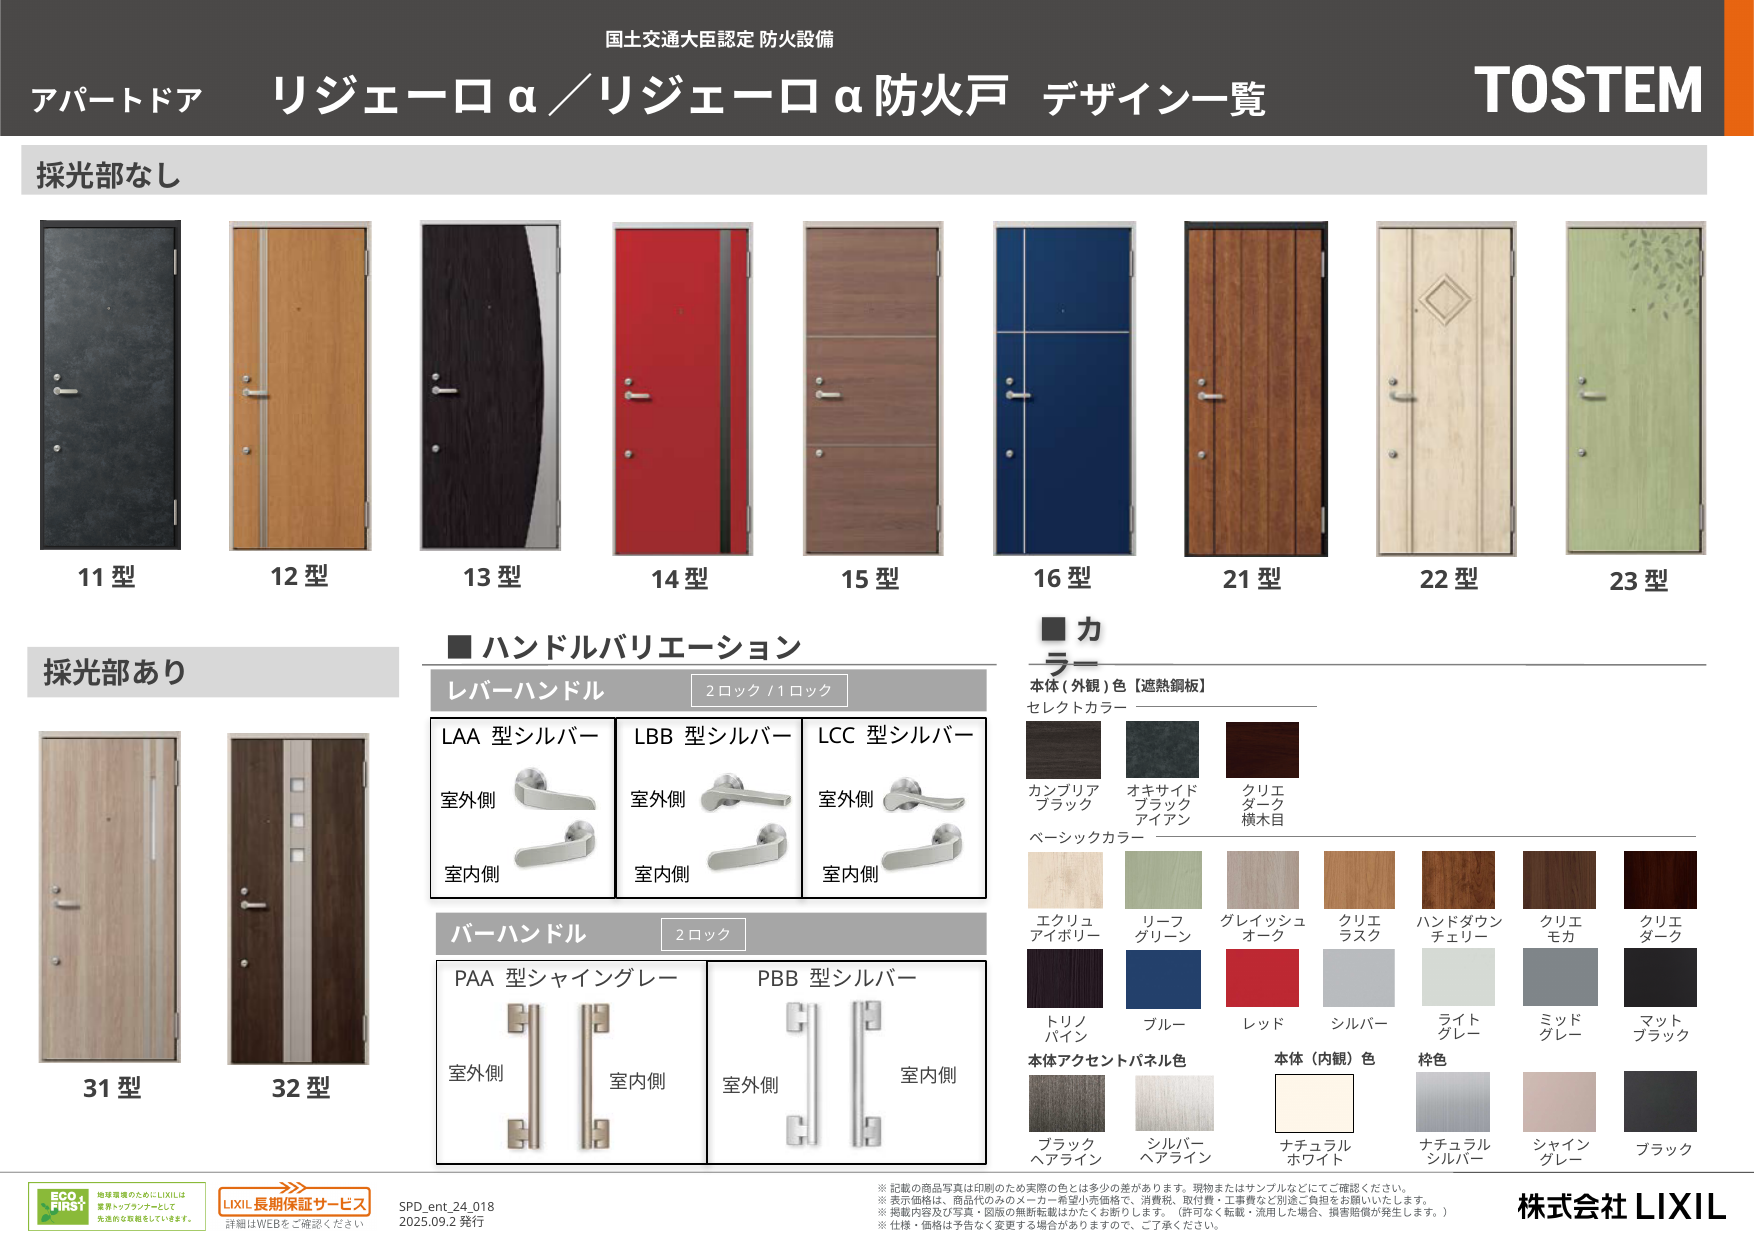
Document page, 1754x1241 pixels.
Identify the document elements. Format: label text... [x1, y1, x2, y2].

text_box 室外側 [448, 1061, 485, 1084]
text_box 室内側 [635, 1069, 696, 1093]
text_box セレクトカラー [1005, 691, 1149, 724]
picture [1523, 851, 1596, 909]
text_box 室内側 [444, 862, 530, 886]
picture [1227, 851, 1300, 910]
picture [1323, 949, 1395, 1008]
text_box デザイン一覧 [1041, 76, 1506, 122]
text_box [801, 717, 987, 721]
picture [0, 0, 1754, 136]
text_box エクリュ アイボリー [1007, 907, 1120, 952]
picture [28, 1182, 206, 1231]
picture [1226, 949, 1299, 1007]
text_box ハンドダウンチェリー [1392, 908, 1518, 953]
picture [1126, 721, 1199, 778]
picture [1623, 851, 1698, 910]
text_box クリエ ラスク [1316, 907, 1392, 952]
picture [38, 731, 182, 1063]
text_box リーフ グリーン [1109, 908, 1196, 953]
text_box クリエ ダーク 横木目 [1205, 776, 1321, 836]
text_box レバーハンドル [430, 672, 987, 712]
text_box [21, 145, 1708, 195]
text_box オキサイド ブラック アイアン [1105, 777, 1205, 836]
text_box [616, 750, 796, 899]
text_box [436, 960, 705, 1165]
text_box ナチュラル ホワイト [1253, 1132, 1377, 1177]
text_box マット ブラック [1612, 1007, 1710, 1052]
text_box レッド [1220, 1007, 1306, 1040]
text_box 採光部なし [21, 150, 987, 200]
text_box 14型 [650, 564, 718, 594]
picture [1375, 221, 1518, 557]
text_box 22型 [1420, 566, 1488, 594]
picture [766, 981, 904, 1163]
picture [1028, 1075, 1105, 1132]
text_box リジェーロα／リジェーロα防火戸 [267, 66, 1011, 122]
text_box [430, 717, 615, 722]
text_box カンブリア ブラック [1006, 777, 1105, 822]
text_box 本体(外観)色【遮熱鋼板】 [1015, 673, 1314, 702]
text_box 23型 [1609, 564, 1677, 595]
text_box ブルー [1121, 1008, 1208, 1041]
picture [490, 983, 555, 1165]
text_box [616, 717, 800, 723]
text_box 2ロック / 1ロック [691, 674, 848, 707]
text_box ブラック [1610, 1132, 1718, 1166]
picture [1125, 851, 1202, 910]
picture [1275, 1073, 1354, 1132]
text_box [430, 749, 611, 899]
picture [227, 733, 370, 1065]
picture [1126, 950, 1201, 1009]
picture [419, 219, 562, 552]
text_box SPD_ent_24_018 2025.09.2発行 [399, 1199, 606, 1230]
picture [1416, 1072, 1490, 1132]
picture [1518, 1193, 1726, 1219]
text_box 12型 [269, 560, 337, 591]
text_box 室外側 [440, 788, 461, 811]
picture [1028, 852, 1103, 910]
text_box LCC 型シルバー [766, 721, 1022, 749]
picture [612, 221, 754, 556]
text_box PBB 型シルバー [706, 964, 970, 991]
text_box 11型 [77, 561, 145, 592]
text_box トリノ パイン [1023, 1008, 1109, 1053]
text_box ミッドグレー [1518, 1006, 1604, 1051]
text_box 枠色 [1403, 1043, 1468, 1076]
picture [992, 220, 1137, 556]
text_box 室内側 [634, 862, 655, 885]
text_box 室内側 [822, 862, 830, 885]
picture [1422, 851, 1496, 909]
text_box 室外側 [818, 787, 829, 811]
text_box 本体（内観）色 [1259, 1042, 1418, 1075]
picture [802, 221, 944, 556]
picture [1522, 948, 1598, 1006]
text_box アパートドア [29, 82, 205, 118]
text_box [801, 749, 987, 899]
text_box グレイッシュ オーク [1196, 907, 1316, 952]
picture [657, 758, 796, 879]
text_box ■カラー [996, 610, 1148, 682]
text_box 31型 [83, 1072, 151, 1103]
text_box クリエ モカ [1518, 908, 1604, 953]
picture [1522, 1072, 1596, 1132]
text_box クリエ ダーク [1618, 908, 1704, 953]
picture [228, 221, 372, 552]
picture [557, 983, 632, 1165]
picture [1623, 948, 1697, 1007]
picture [1184, 221, 1329, 557]
text_box シャイン グレー [1499, 1131, 1623, 1176]
text_box 室外側 [722, 1073, 761, 1097]
text_box 本体アクセントパネル色 [1012, 1044, 1233, 1077]
text_box 2ロック [661, 918, 746, 951]
text_box [706, 960, 987, 1165]
text_box シルバー ヘアライン [1114, 1130, 1238, 1175]
text_box ライトグレー [1418, 1011, 1500, 1051]
picture [1565, 221, 1707, 556]
text_box 室外側 [630, 787, 652, 811]
text_box [27, 646, 400, 698]
text_box シルバー [1307, 1007, 1411, 1041]
text_box LAA 型シルバー [422, 722, 620, 749]
picture [1324, 851, 1396, 910]
text_box ブラック ヘアライン [1004, 1131, 1128, 1176]
picture [1226, 722, 1299, 779]
picture [1135, 1075, 1214, 1132]
text_box 13型 [462, 561, 530, 592]
picture [1027, 949, 1103, 1008]
text_box 21型 [1222, 565, 1290, 594]
picture [209, 1182, 377, 1231]
picture [1624, 1071, 1698, 1132]
text_box バーハンドル [435, 912, 987, 955]
text_box LBB 型シルバー [582, 723, 845, 750]
text_box ベーシックカラー [1011, 821, 1163, 854]
text_box 16型 [1032, 563, 1100, 593]
text_box ■ハンドルバリエーション [430, 621, 936, 662]
picture [1422, 948, 1496, 1006]
picture [40, 219, 181, 550]
text_box 室内側 [907, 1063, 986, 1087]
text_box PAA 型シャイングレー [440, 964, 694, 991]
picture [832, 762, 973, 879]
picture [465, 758, 604, 877]
text_box 32型 [271, 1073, 339, 1103]
text_box ナチュラル シルバー [1393, 1131, 1499, 1176]
text_box 国土交通大臣認定 防火設備 [605, 27, 835, 51]
picture [1026, 721, 1101, 779]
text_box 採光部あり [28, 647, 214, 698]
text_box 15型 [840, 563, 908, 594]
